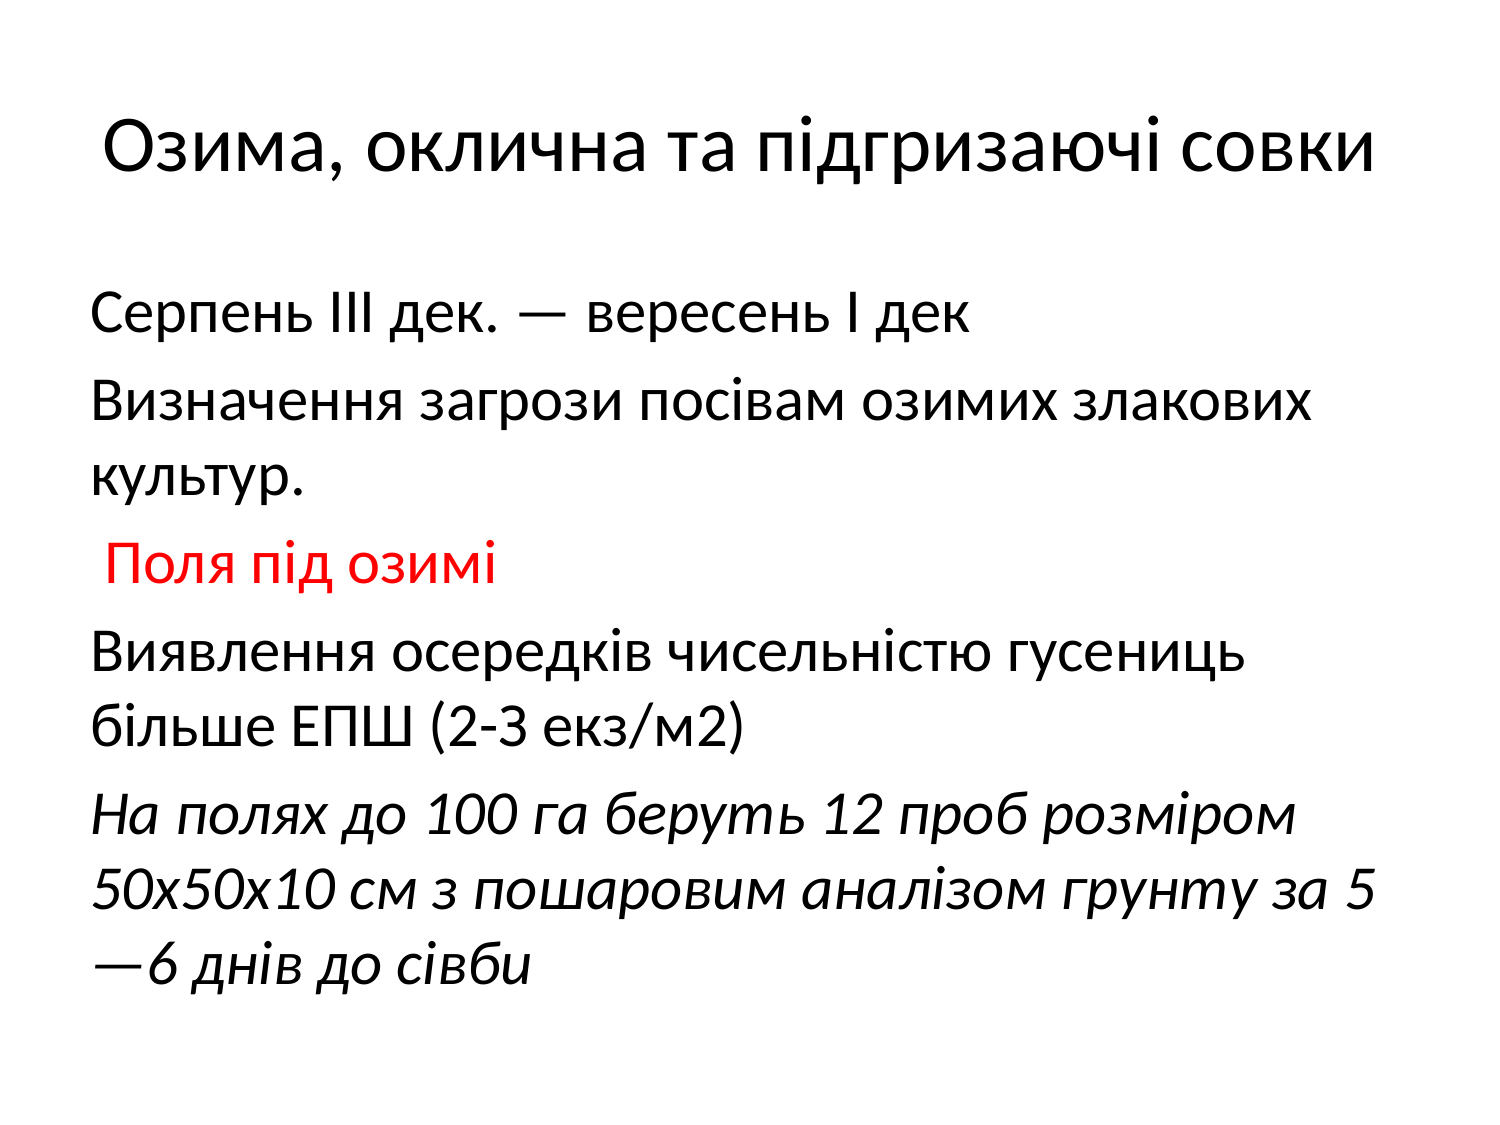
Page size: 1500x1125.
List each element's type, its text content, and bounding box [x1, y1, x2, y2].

list Серпень ІІІ дек. — вересень І дек Визначення загрози посівам озимих злакових культур. Поля під озимі Виявлення осередків чисельністю гусениць більше ЕПШ (2-З екз/м2) На полях до 100 га беруть 12 проб розміром 50x50x10 см з пошаровим аналізом грунту за 5—6 днів до сівби [75, 262, 1425, 1005]
title Озима, оклична та підгризаючі совки [75, 45, 1425, 233]
